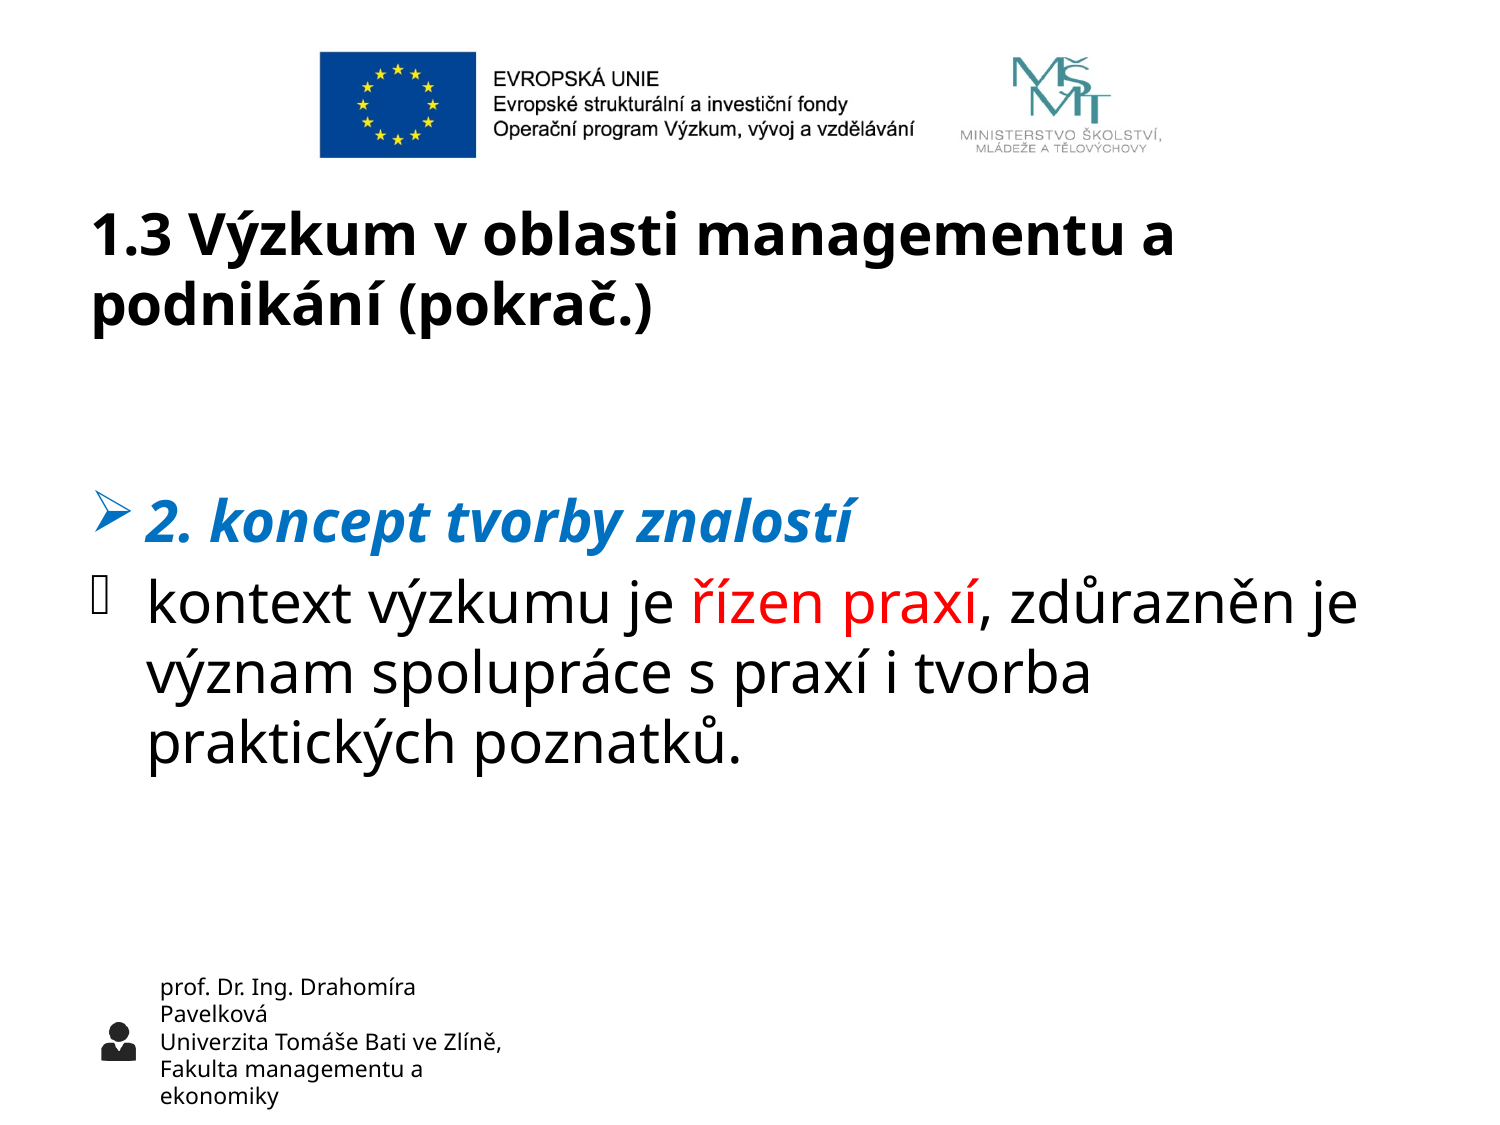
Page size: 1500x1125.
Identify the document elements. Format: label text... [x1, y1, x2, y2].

picture [267, 0, 1213, 210]
footer prof. Dr. Ing. Drahomíra Pavelková Univerzita Tomáše Bati ve Zlíně, Fakulta managementu a ekonomiky [145, 999, 526, 1083]
list 2. koncept tvorby znalostí kontext výzkumu je řízen praxí, zdůrazněn je význam spolupráce s praxí i tvorba praktických poznatků. [75, 394, 1425, 906]
picture [101, 1021, 136, 1062]
title 1.3 Výzkum v oblasti managementu a podnikání (pokrač.) [75, 185, 1425, 350]
